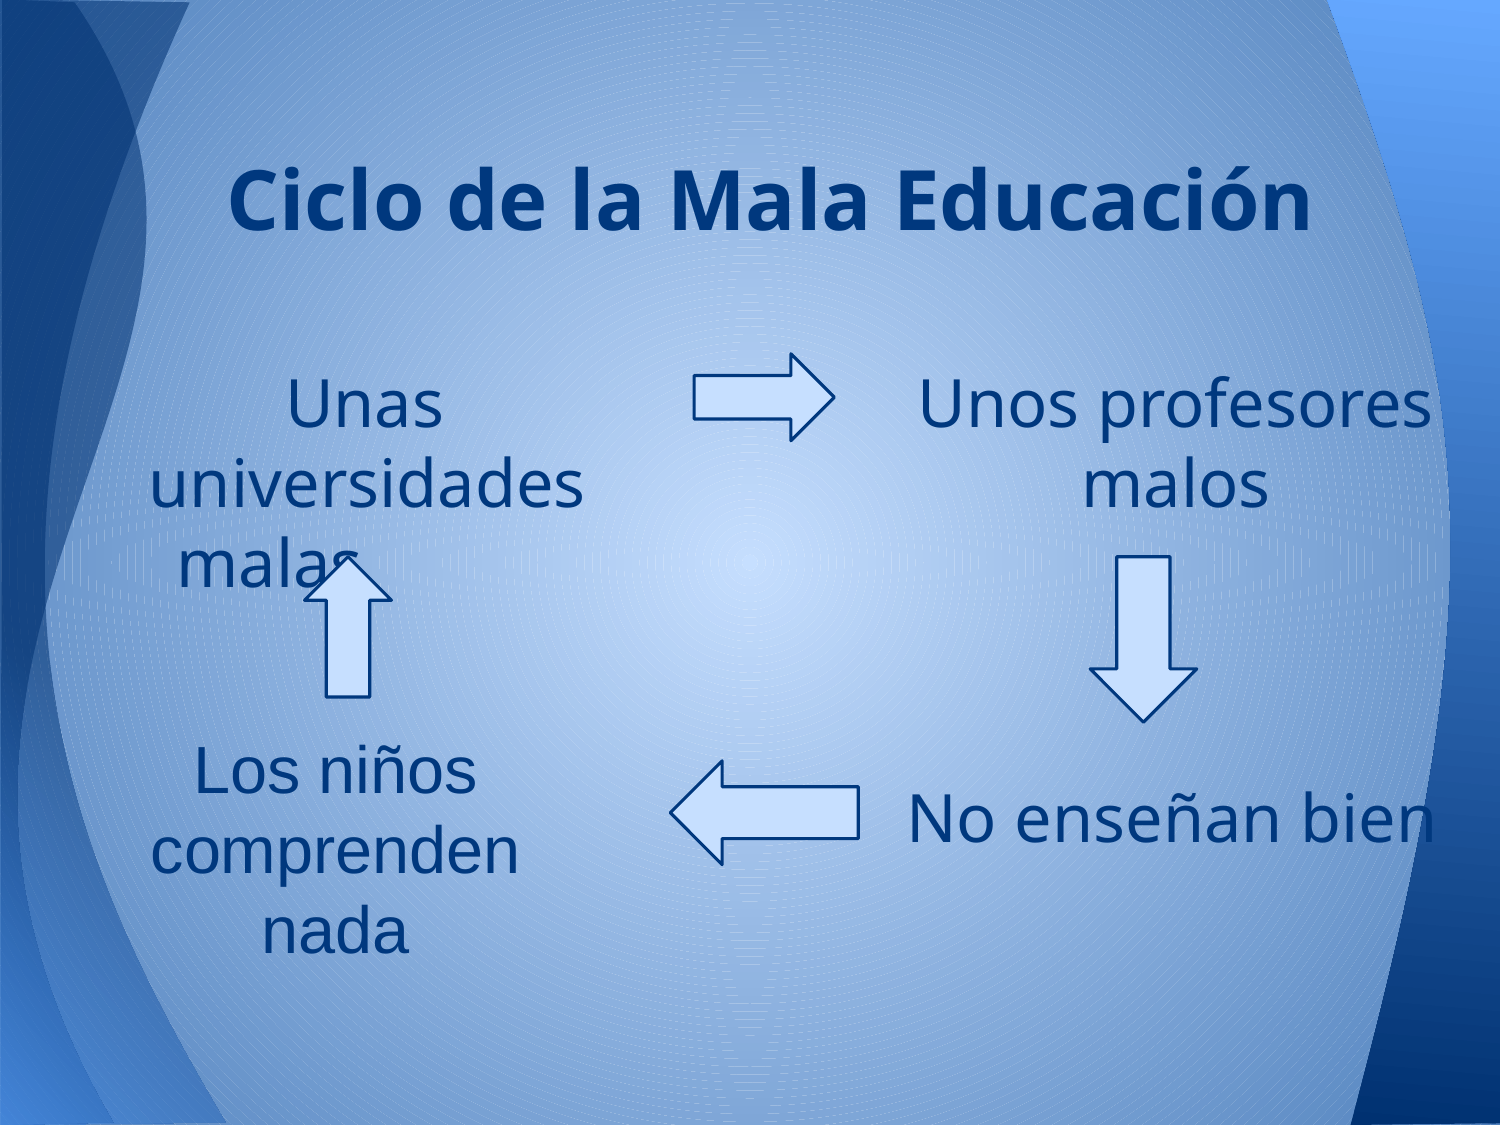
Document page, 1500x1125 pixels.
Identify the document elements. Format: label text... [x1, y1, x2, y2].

title Ciclo de la Mala Educación [75, 45, 1425, 263]
text_box Unos profesores malos [891, 345, 1461, 450]
list Unas universidades malas [25, 345, 671, 450]
text_box [694, 353, 835, 441]
text_box No enseñan bien [891, 760, 1483, 865]
text_box [1090, 556, 1197, 723]
text_box [304, 556, 392, 698]
text_box [670, 760, 859, 865]
text_box Los niños comprenden nada [103, 711, 568, 968]
